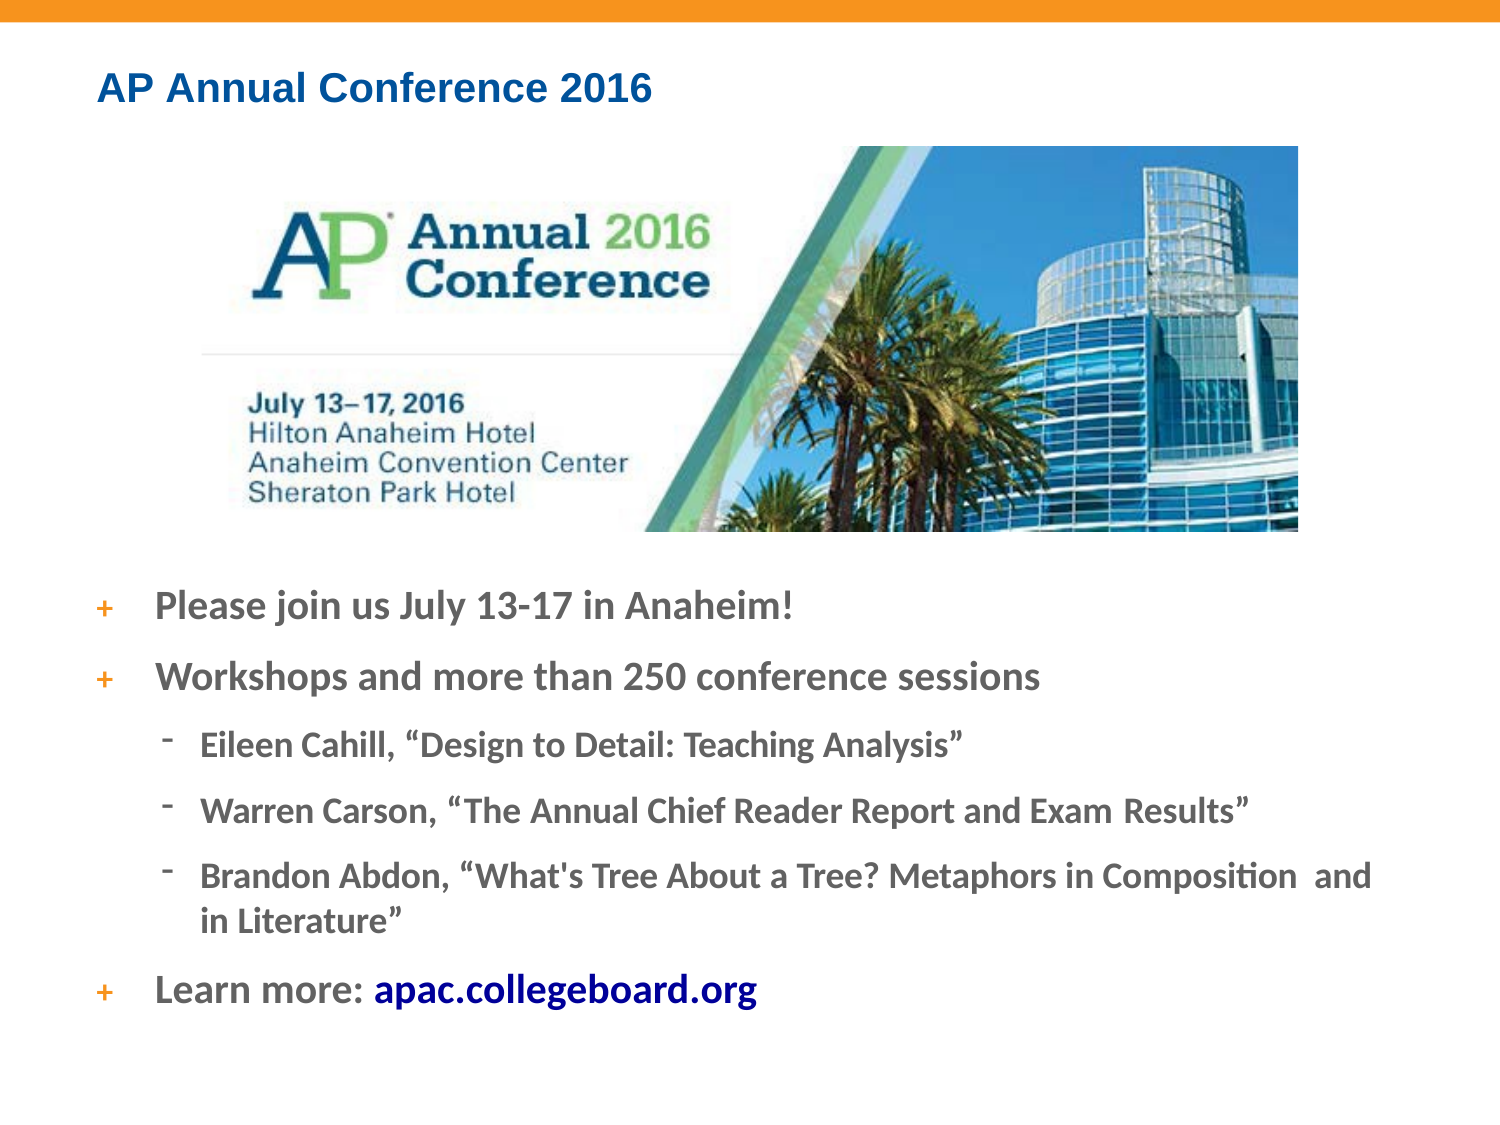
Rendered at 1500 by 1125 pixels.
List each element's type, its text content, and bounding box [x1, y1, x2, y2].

title AP Annual Conference 2016 [87, 31, 1413, 249]
text_box + Please join us July 13-17 in Anaheim! + Workshops and more than 250 conference sessions Eileen Cahill, “Design to Detail: Teaching Analysis” Warren Carson, “The Annual Chief Reader Report and Exam Results” Brandon Abdon, “What's Tree About a Tree? Metaphors in Composition and in Literature” + Learn more: apac.collegeboard.org [94, 578, 1382, 1013]
text_box [201, 146, 1299, 532]
